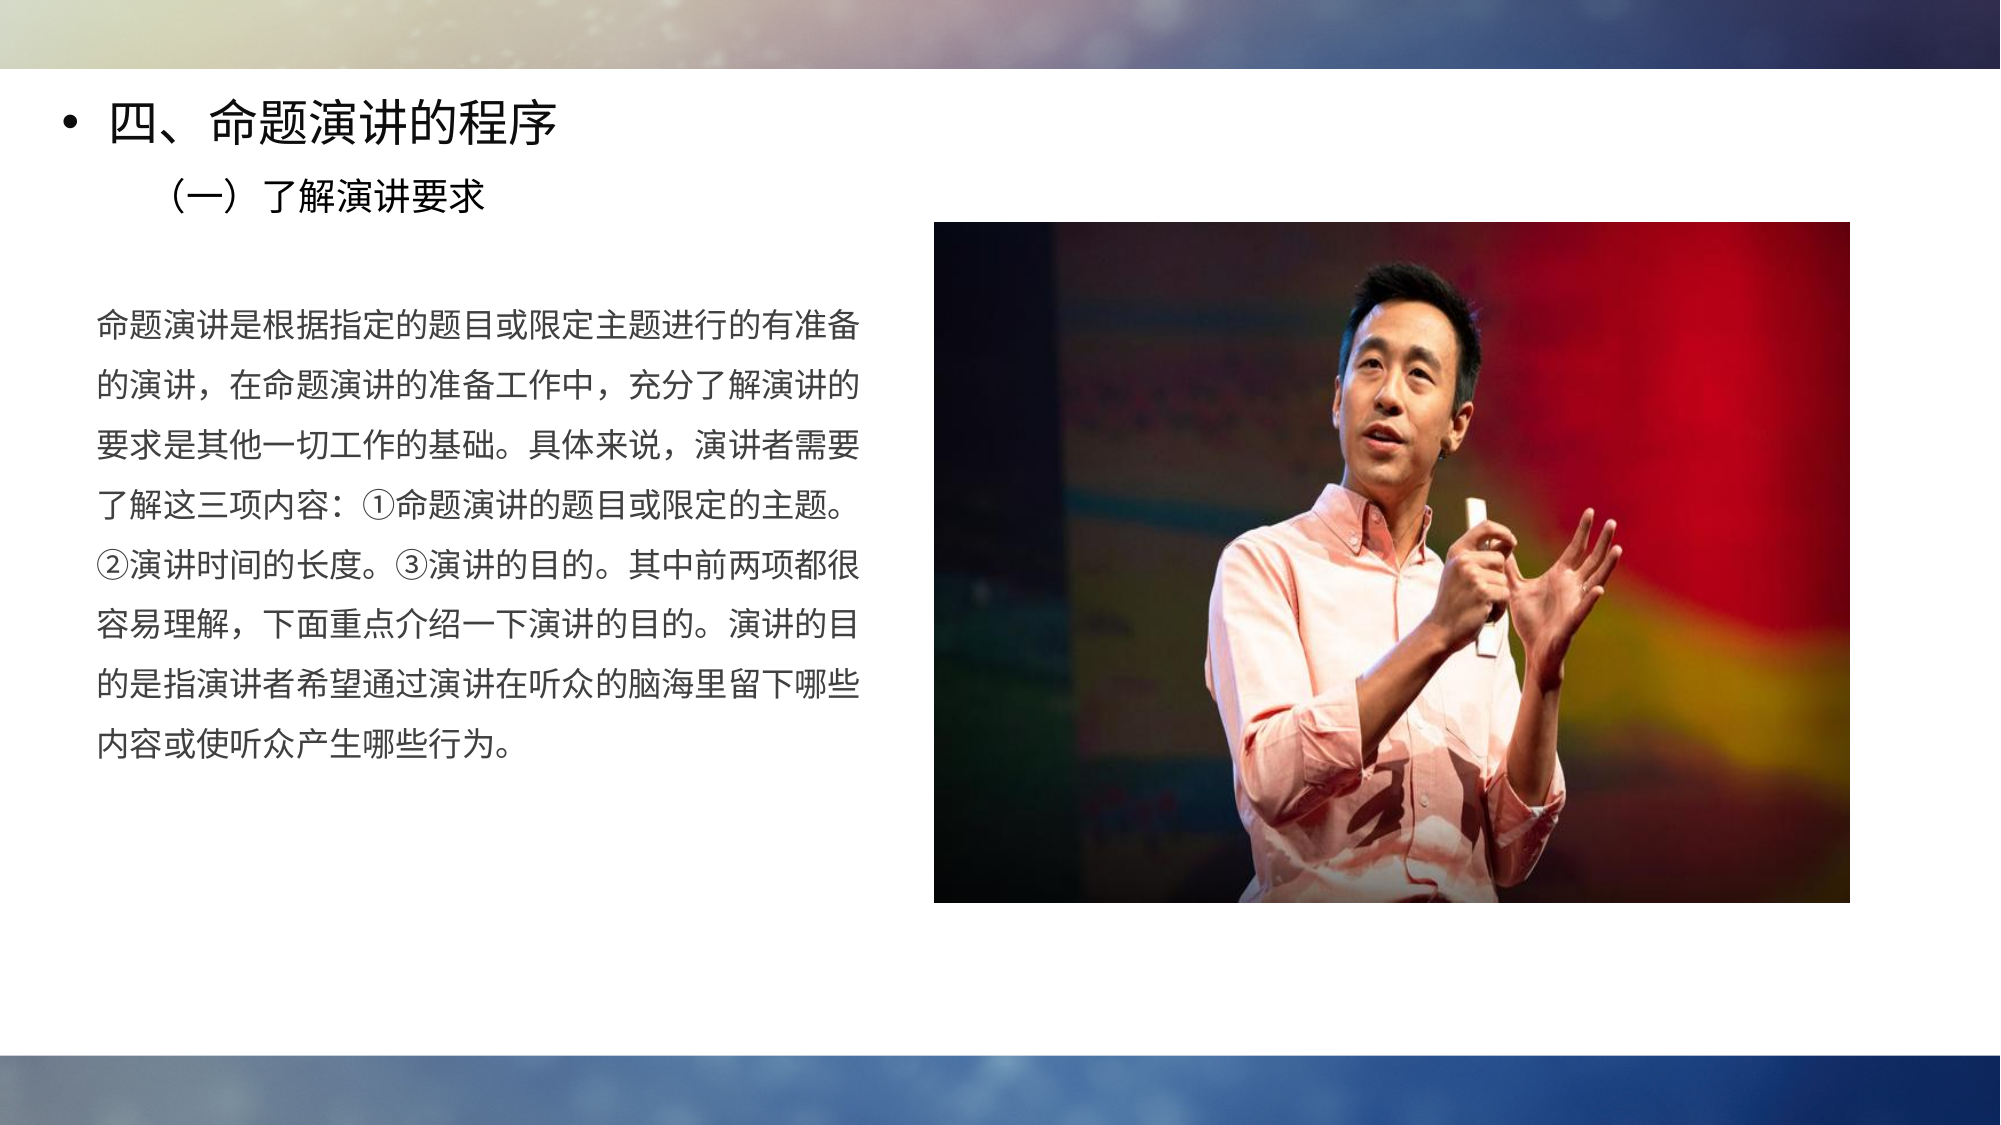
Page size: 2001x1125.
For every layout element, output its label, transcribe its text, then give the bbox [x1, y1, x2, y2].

text_box （一）了解演讲要求 [133, 165, 502, 226]
text_box 命题演讲是根据指定的题目或限定主题进行的有准备的演讲，在命题演讲的准备工作中，充分了解演讲的要求是其他一切工作的基础。具体来说，演讲者需要了解这三项内容：①命题演讲的题目或限定的主题。②演讲时间的长度。③演讲的目的。其中前两项都很容易理解，下面重点介绍一下演讲的目的。演讲的目的是指演讲者希望通过演讲在听众的脑海里留下哪些内容或使听众产生哪些行为。 [81, 276, 908, 771]
picture [0, 1056, 2000, 1125]
picture [0, 0, 2000, 69]
picture [934, 222, 1850, 903]
text_box 四、命题演讲的程序 [46, 84, 794, 160]
